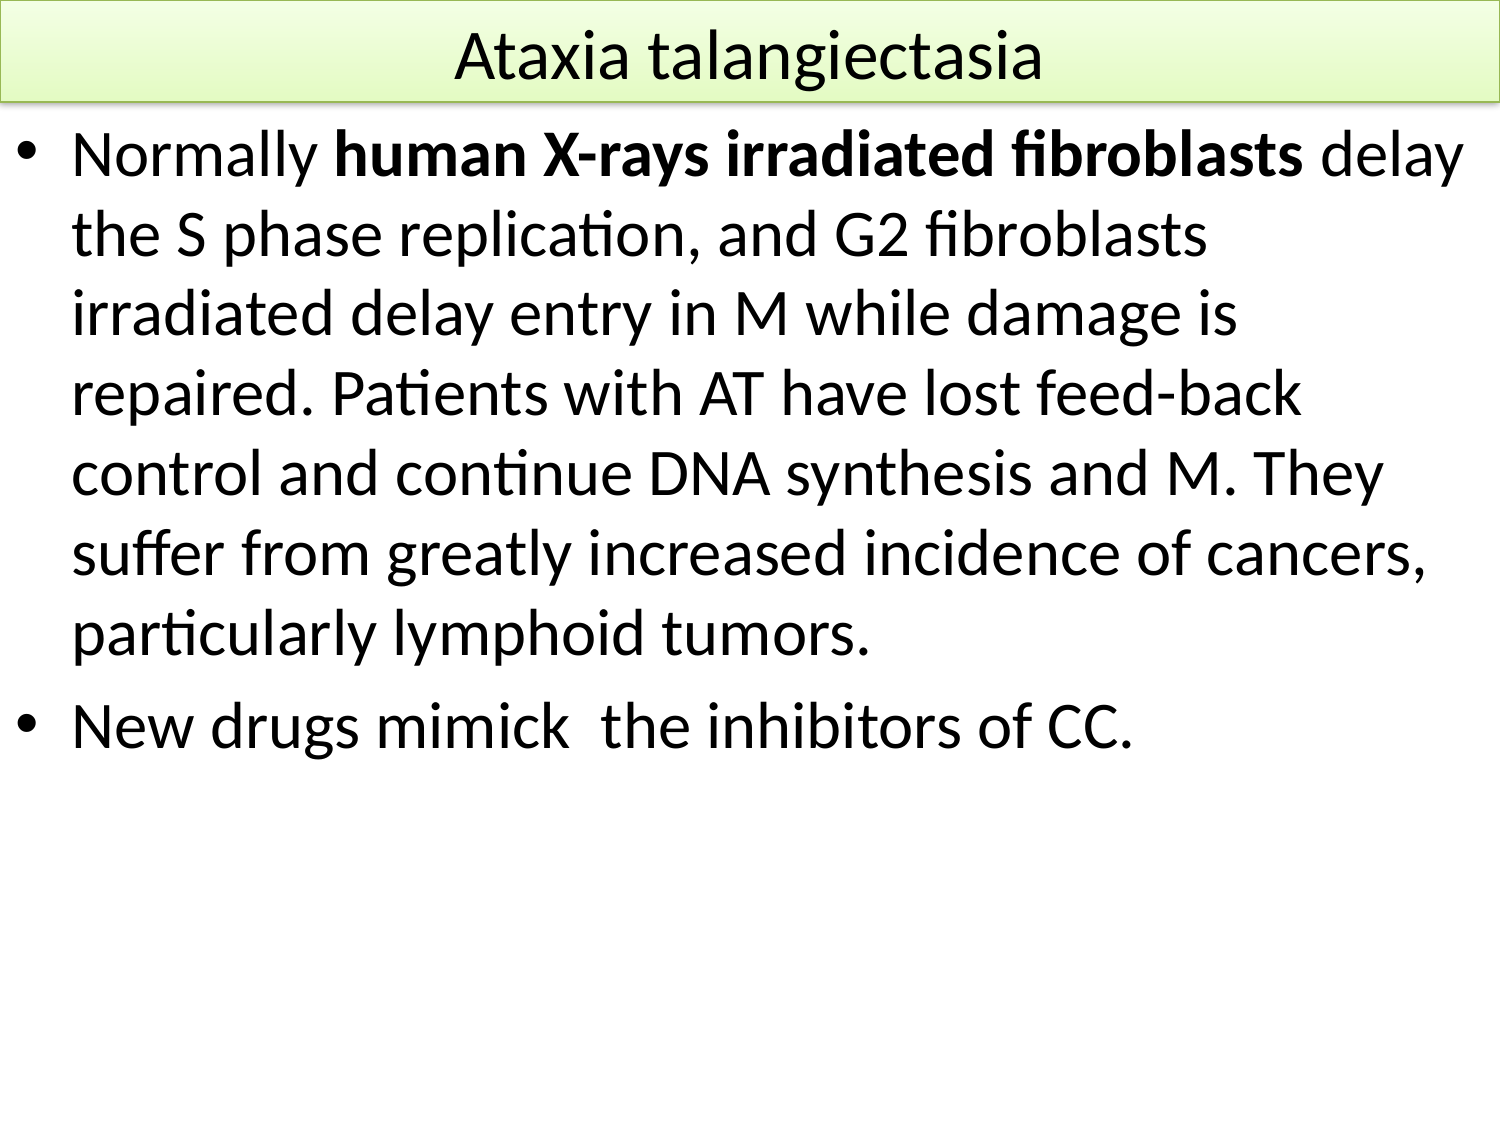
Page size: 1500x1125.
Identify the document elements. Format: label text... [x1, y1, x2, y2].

list Normally human X-rays irradiated fibroblasts delay the S phase replication, and G2 fibroblasts irradiated delay entry in M while damage is repaired. Patients with AT have lost feed-back control and continue DNA synthesis and M. They suffer from greatly increased incidence of cancers, particularly lymphoid tumors. New drugs mimick the inhibitors of CC. [0, 101, 1500, 1125]
title Ataxia talangiectasia [0, 0, 1500, 101]
